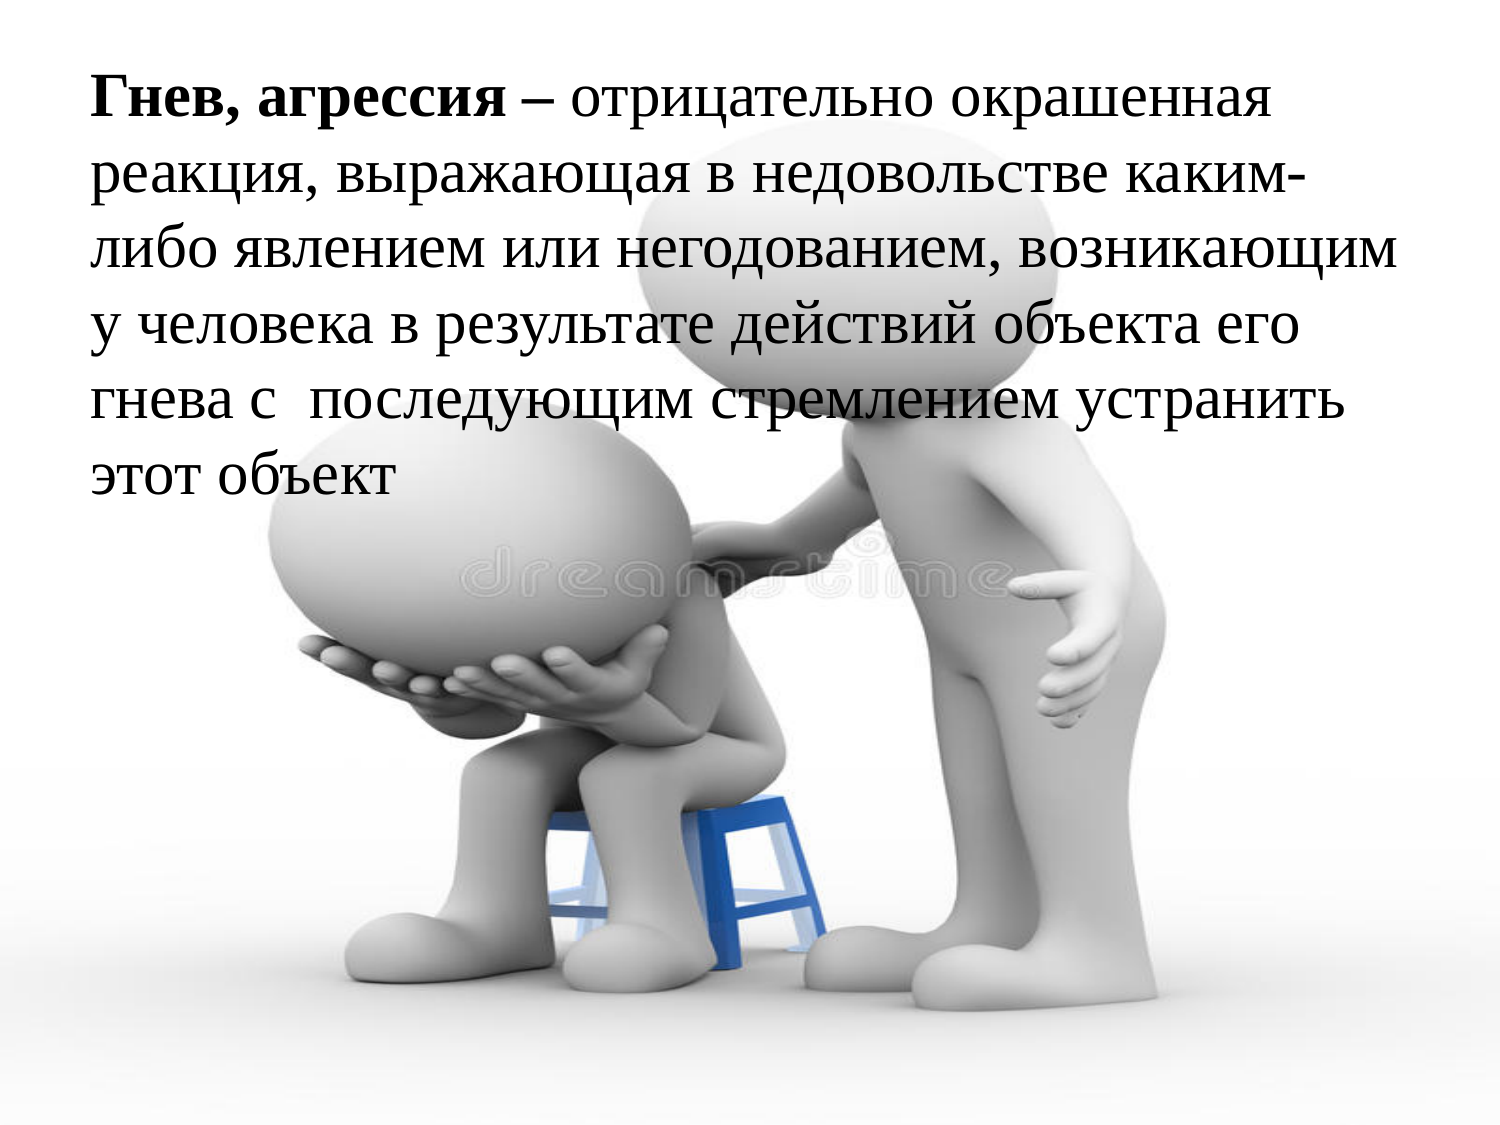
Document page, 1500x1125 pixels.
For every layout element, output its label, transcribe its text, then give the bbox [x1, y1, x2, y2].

picture [0, 0, 1500, 1125]
title Гнев, агрессия – отрицательно окрашенная реакция, выражающая в недовольстве каким-либо явлением или негодованием, возникающим у человека в результате действий объекта его гнева с последующим стремлением устранить этот объект [75, 45, 1425, 516]
